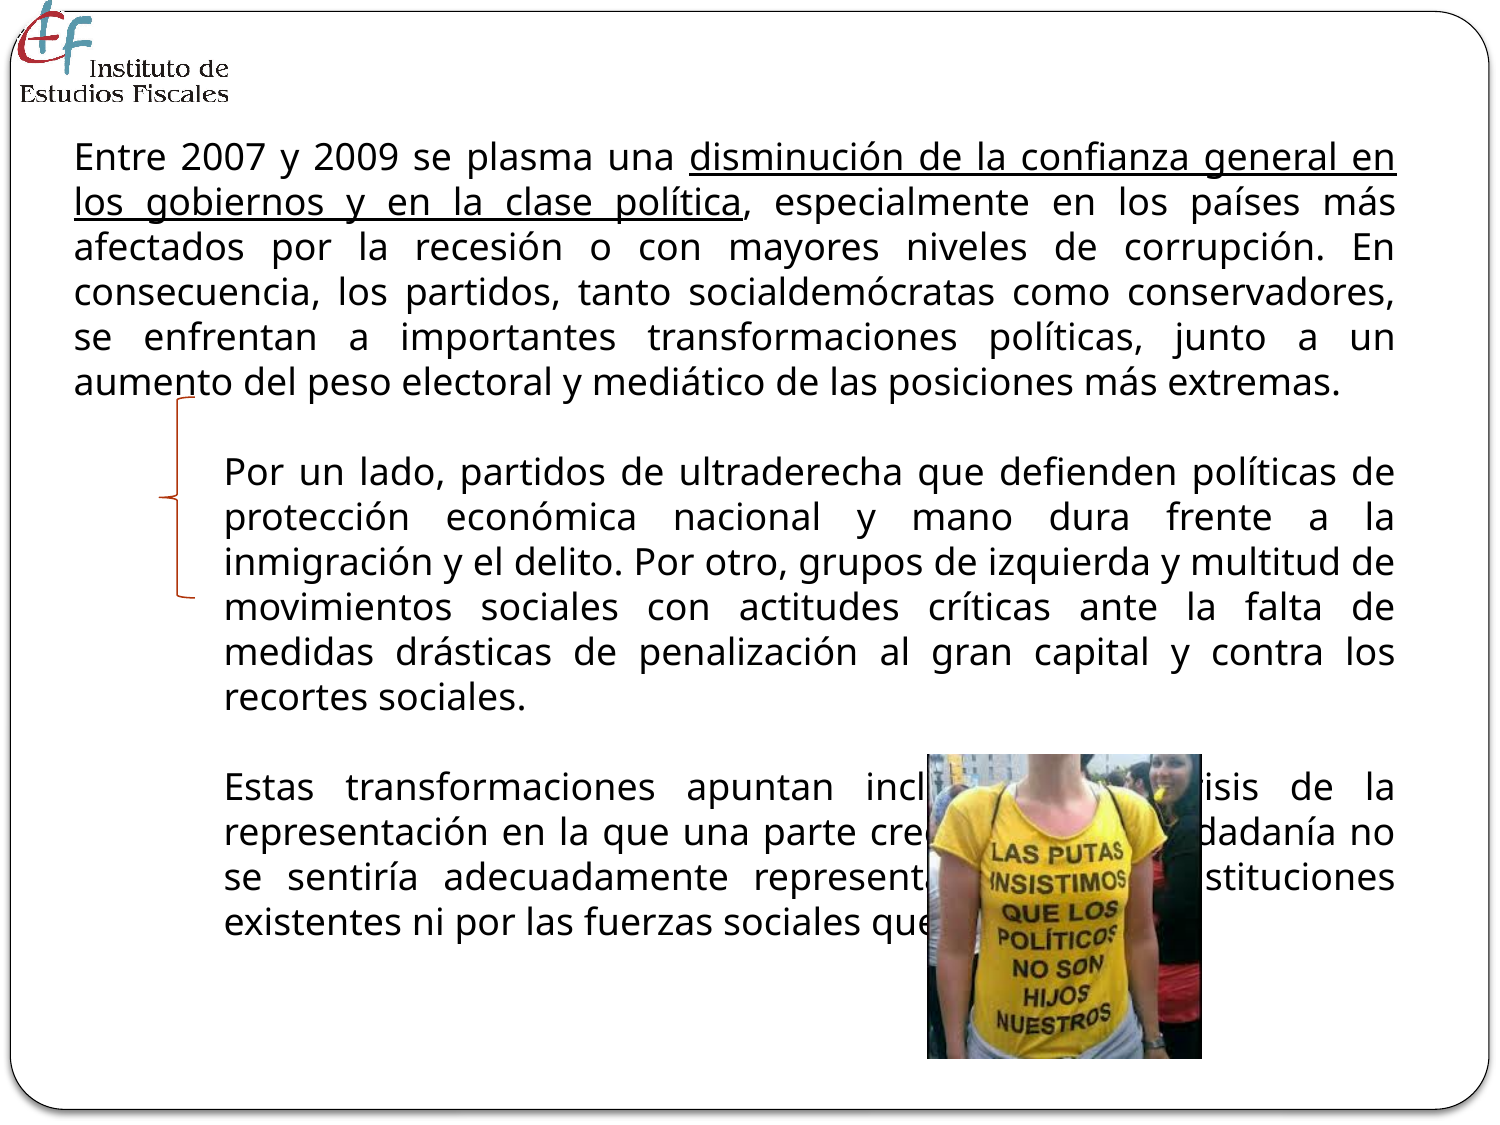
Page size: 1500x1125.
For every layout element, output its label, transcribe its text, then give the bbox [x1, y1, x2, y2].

text_box Entre 2007 y 2009 se plasma una disminución de la confianza general en los gobiernos y en la clase política, especialmente en los países más afectados por la recesión o con mayores niveles de corrupción. En consecuencia, los partidos, tanto socialdemócratas como conservadores, se enfrentan a importantes transformaciones políticas, junto a un aumento del peso electoral y mediático de las posiciones más extremas. Por un lado, partidos de ultraderecha que defienden políticas de protección económica nacional y mano dura frente a la inmigración y el delito. Por otro, grupos de izquierda y multitud de movimientos sociales con actitudes críticas ante la falta de medidas drásticas de penalización al gran capital y contra los recortes sociales. Estas transformaciones apuntan incluso a una crisis de la representación en la que una parte creciente de la ciudadanía no se sentiría adecuadamente representada por las instituciones existentes ni por las fuerzas sociales que las ocupan. [58, 125, 1412, 1041]
text_box [158, 396, 195, 599]
picture [927, 754, 1202, 1059]
picture [17, 0, 228, 102]
